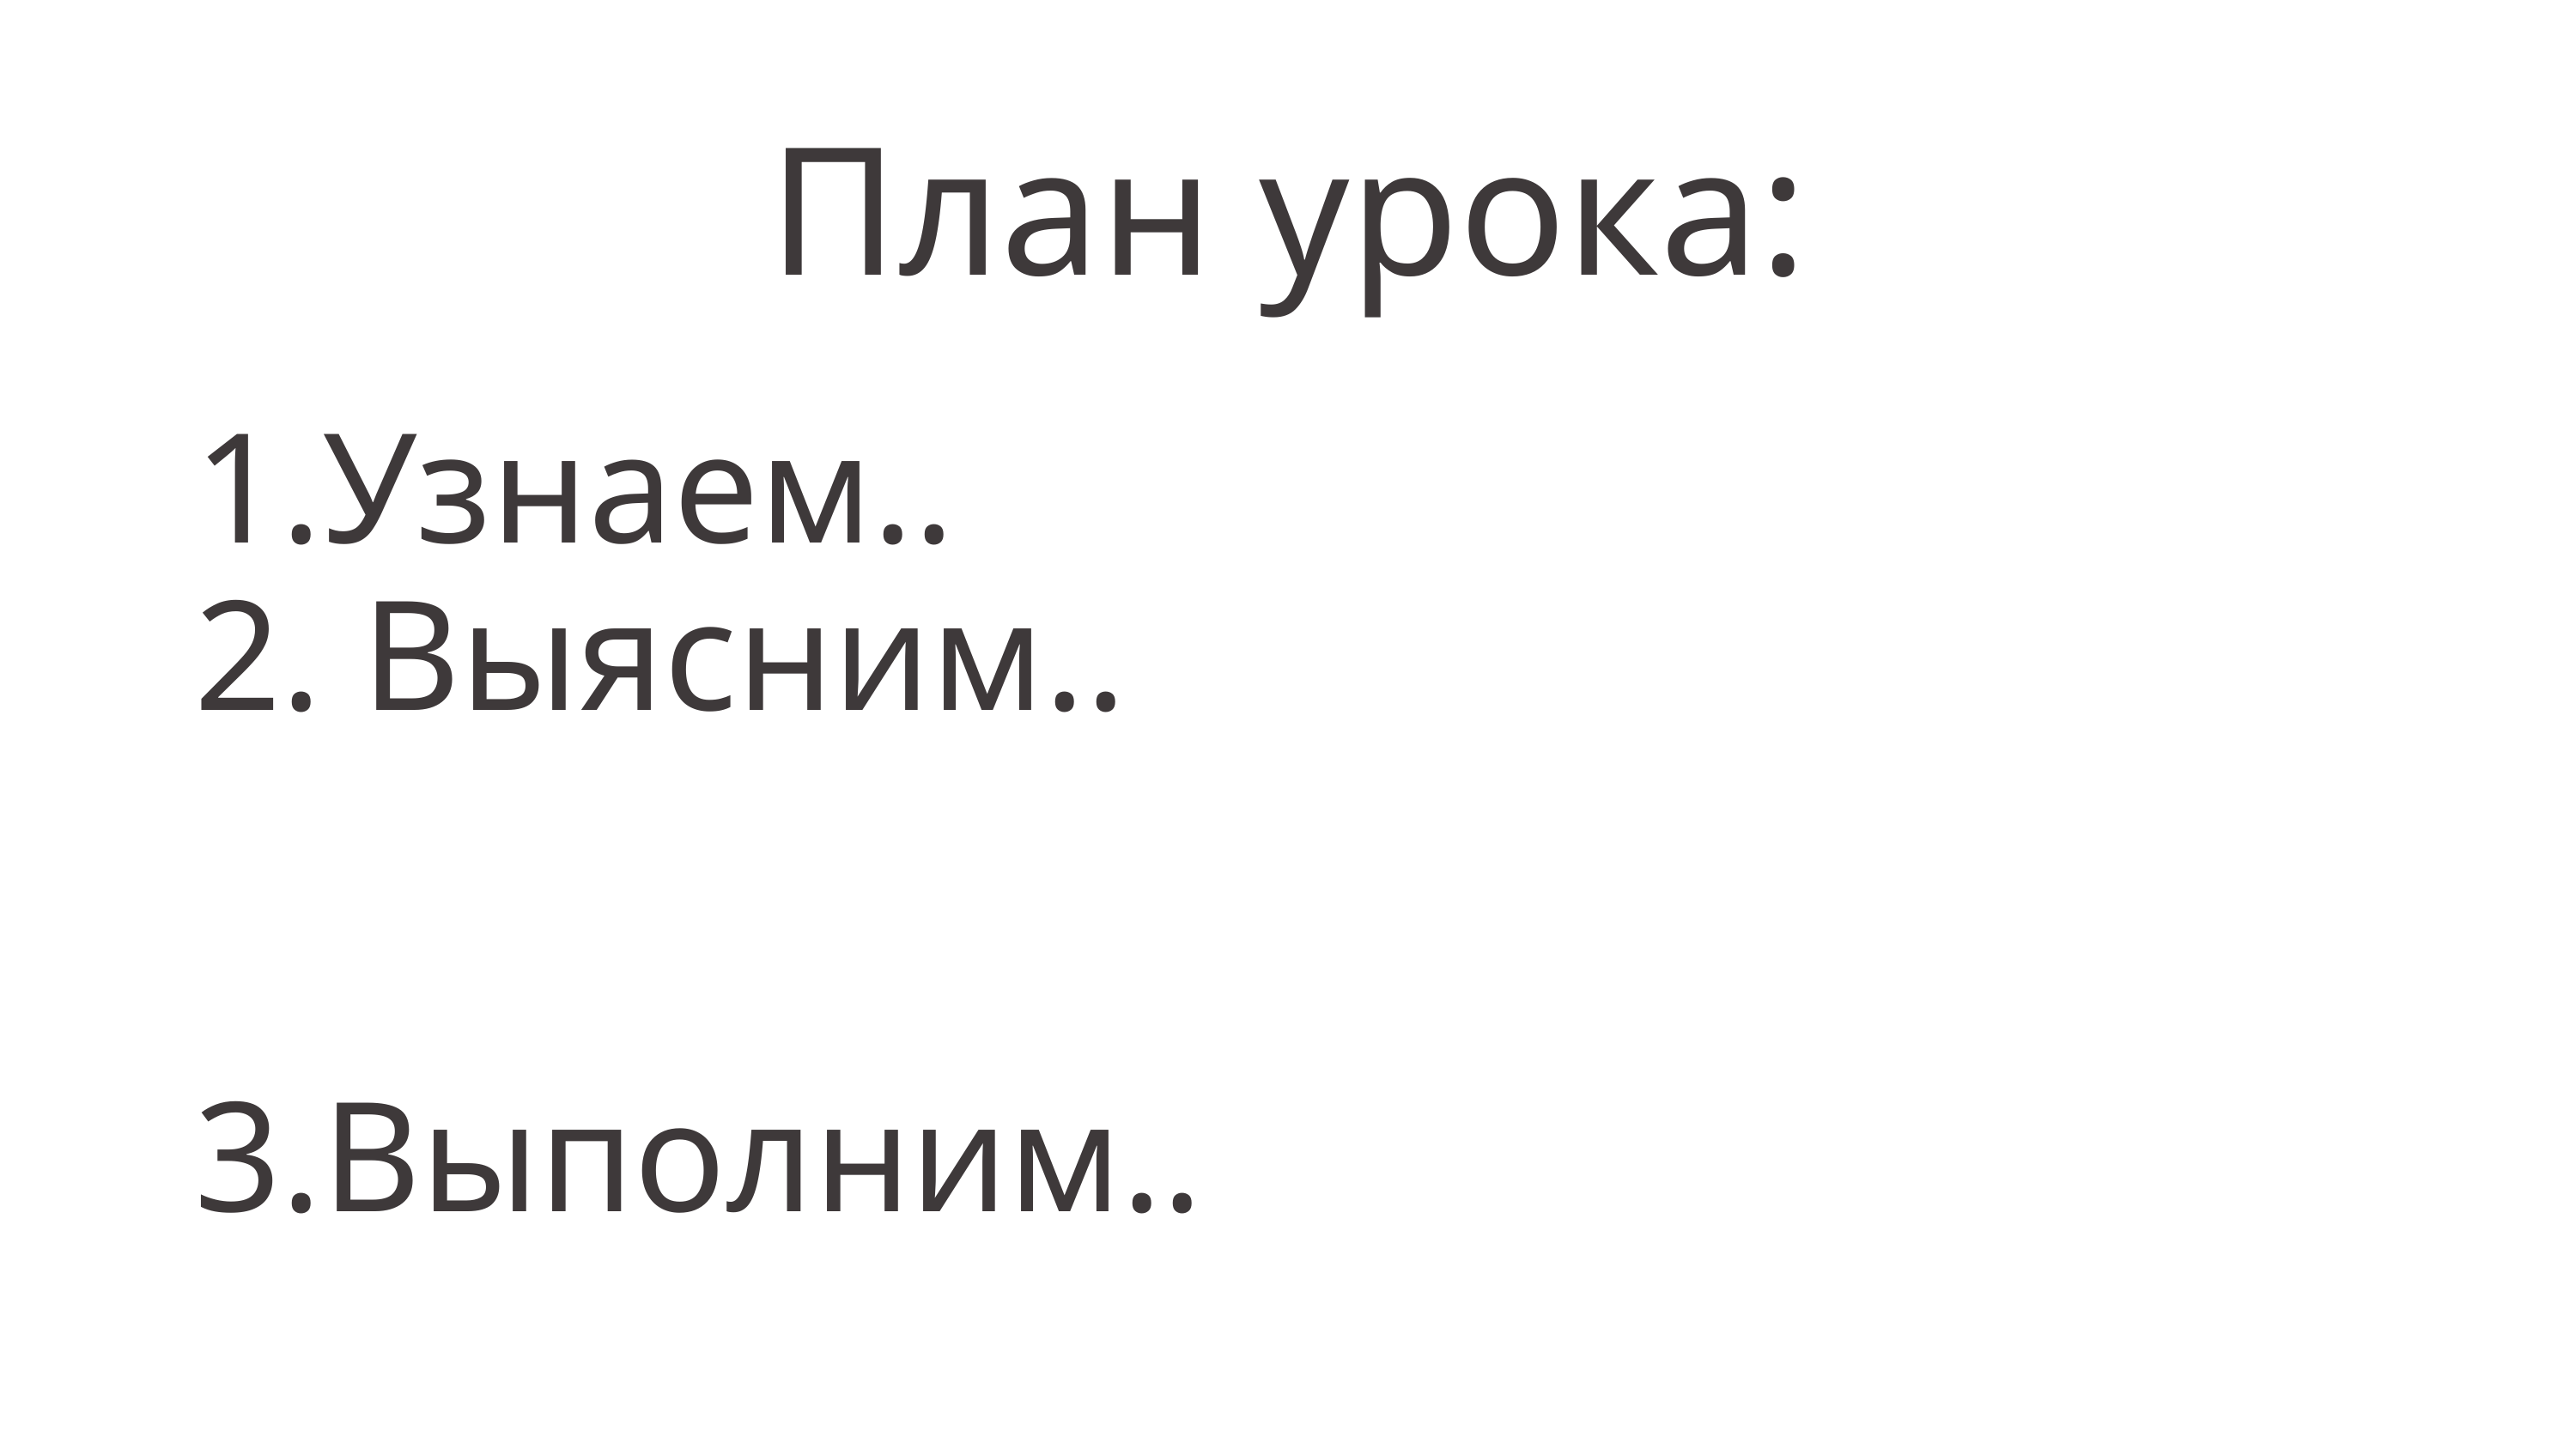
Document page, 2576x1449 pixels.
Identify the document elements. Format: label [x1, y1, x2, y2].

text_box [194, 98, 2382, 1251]
